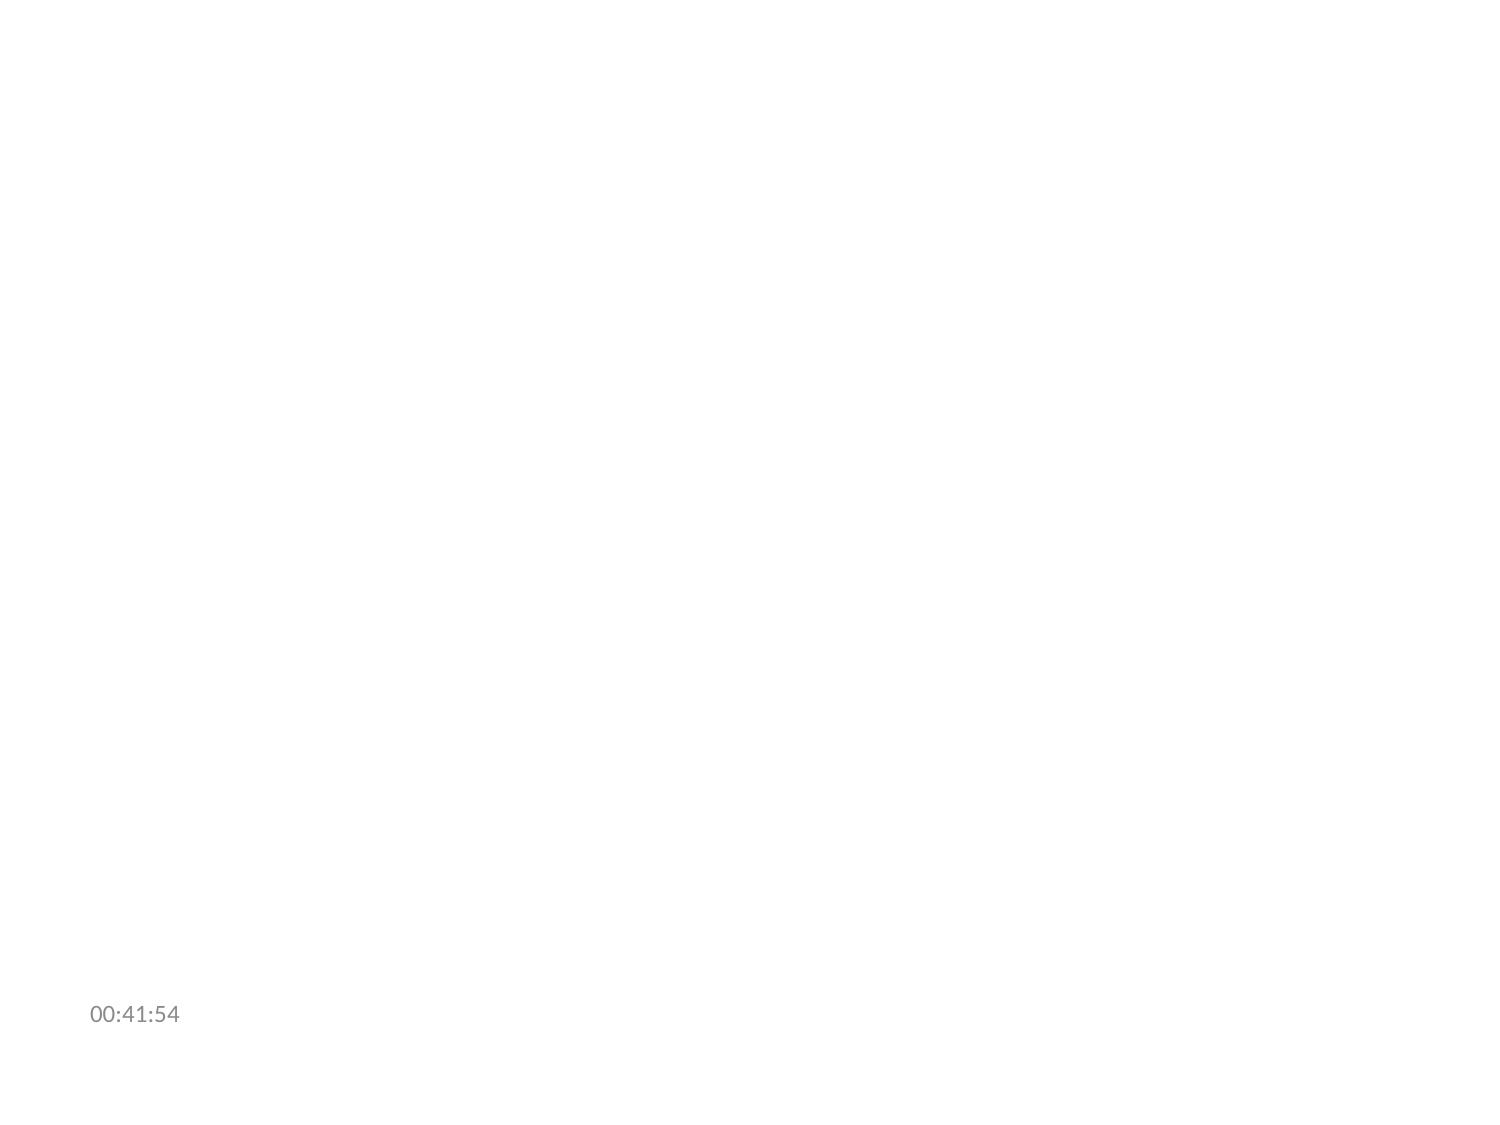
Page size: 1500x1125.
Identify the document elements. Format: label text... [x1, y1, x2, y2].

text_box 15:35:09 [75, 982, 425, 1043]
